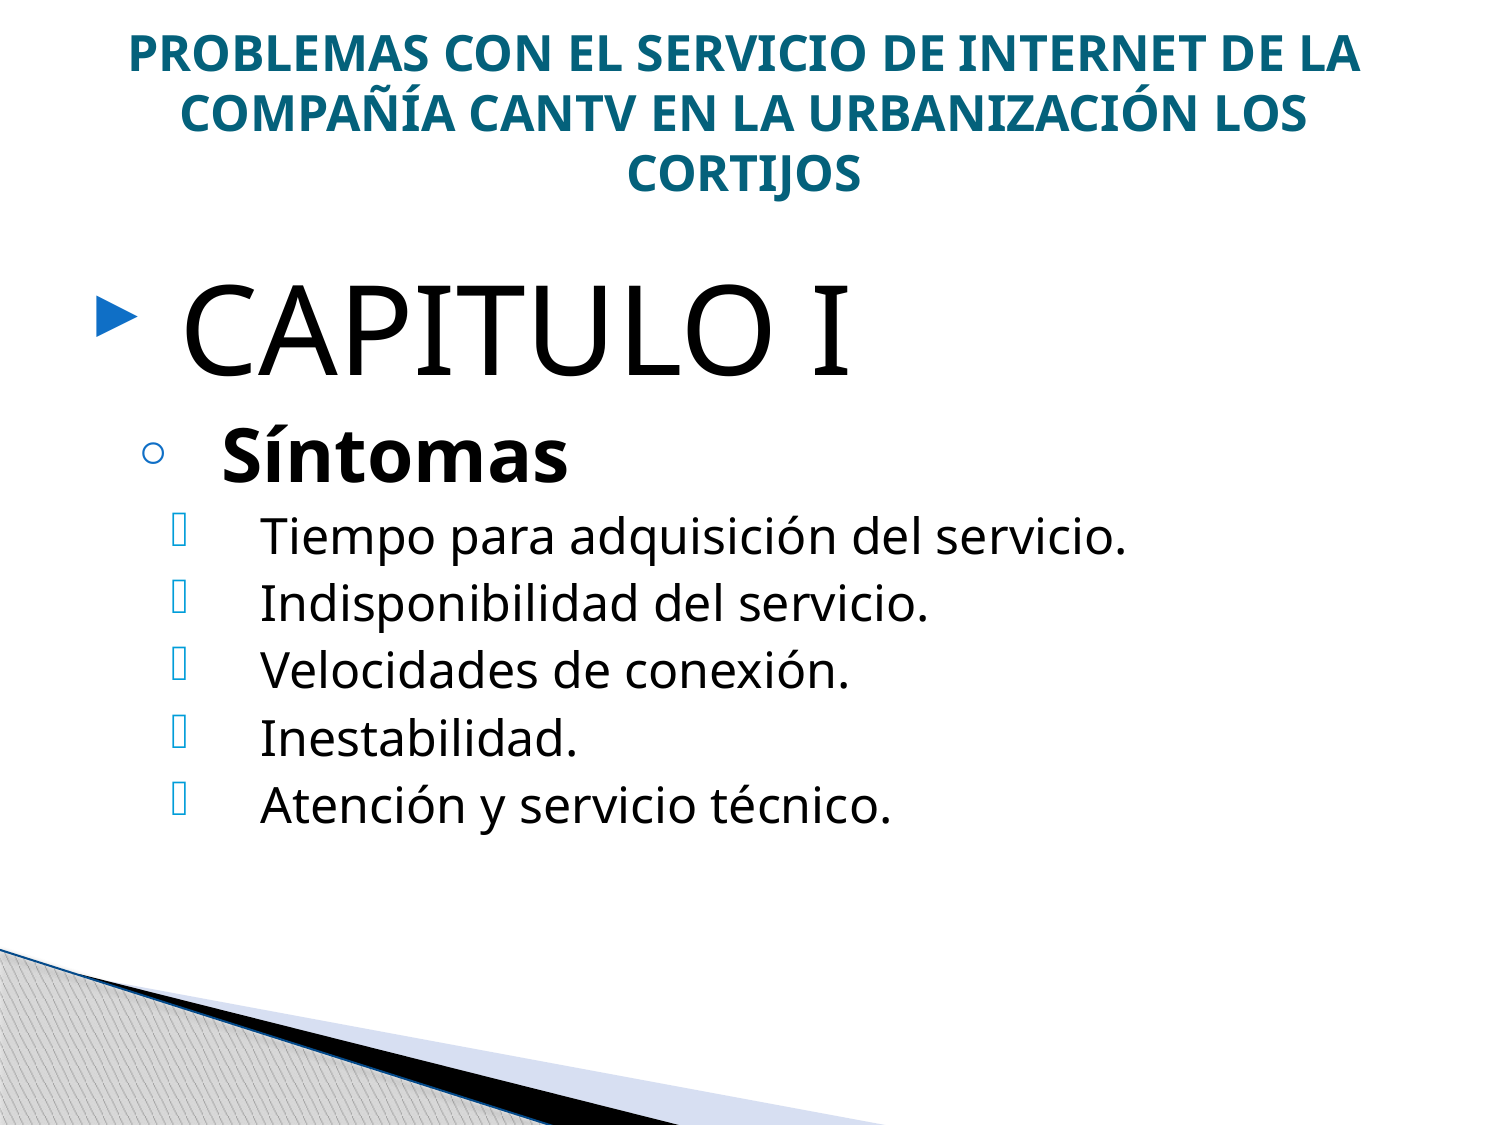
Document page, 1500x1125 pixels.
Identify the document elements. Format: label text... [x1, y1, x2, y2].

list CAPITULO I Síntomas Tiempo para adquisición del servicio. Indisponibilidad del servicio. Velocidades de conexión. Inestabilidad. Atención y servicio técnico. [75, 243, 1425, 986]
title PROBLEMAS CON EL SERVICIO DE INTERNET DE LA COMPAÑÍA CANTV EN LA URBANIZACIÓN LOS CORTIJOS [46, 46, 1442, 176]
